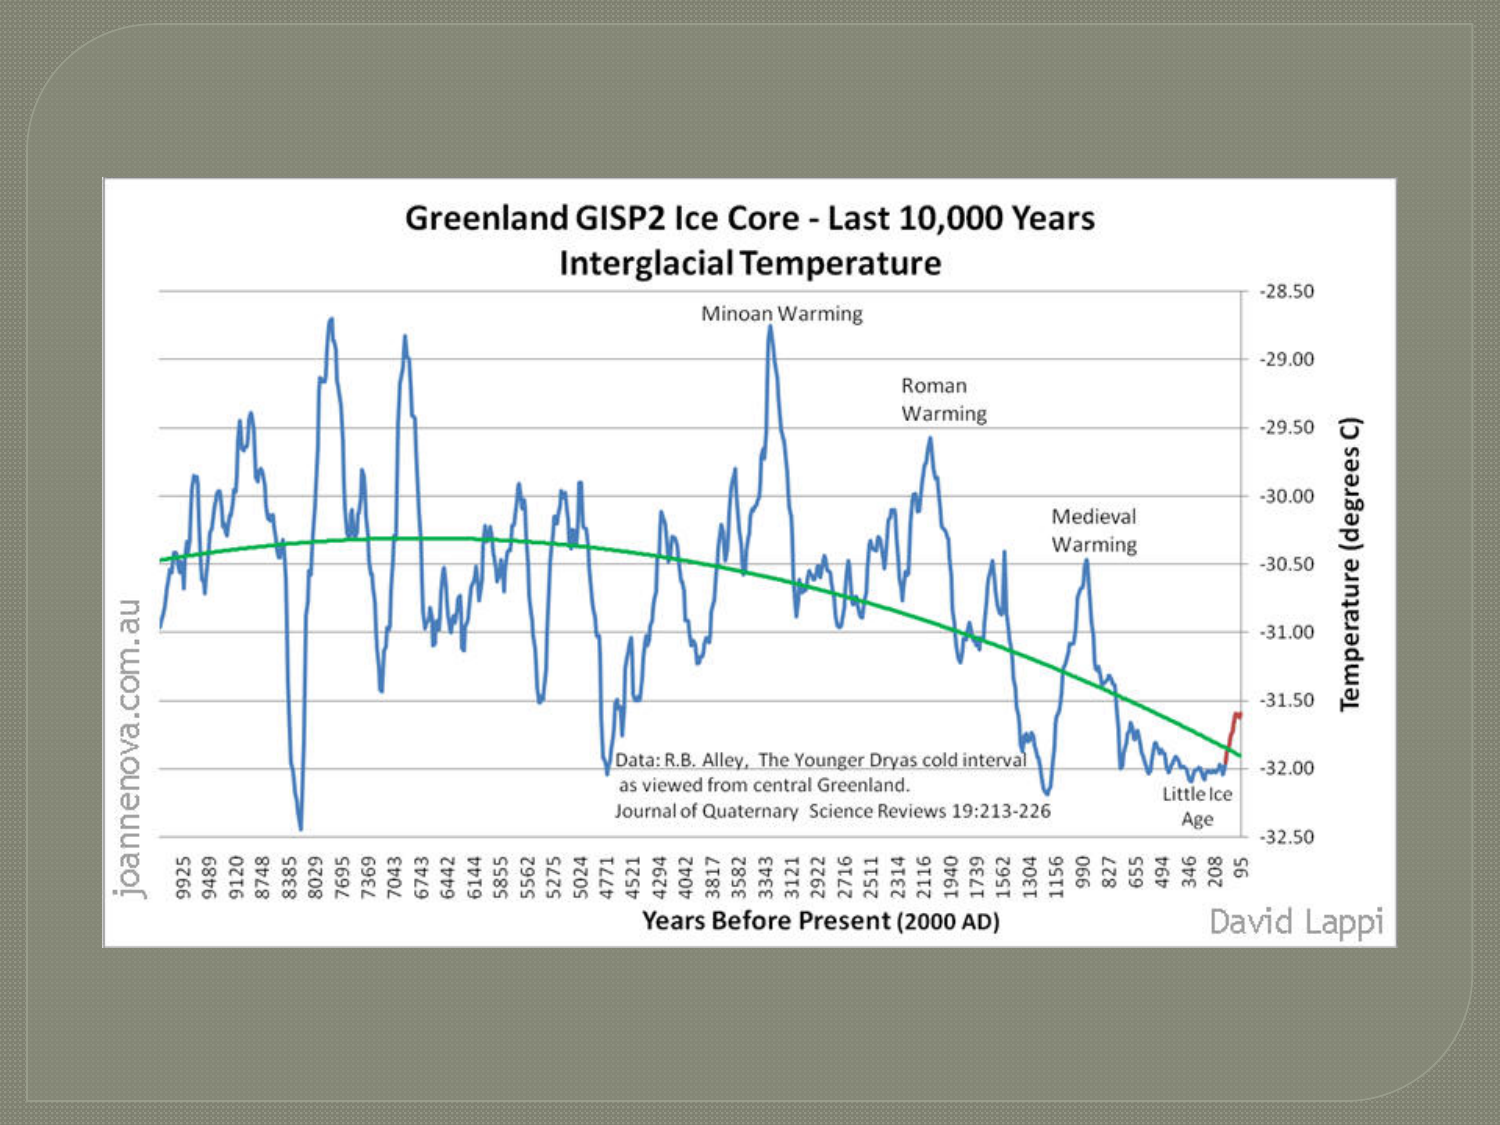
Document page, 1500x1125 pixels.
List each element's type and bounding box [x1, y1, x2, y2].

picture [102, 177, 1398, 948]
